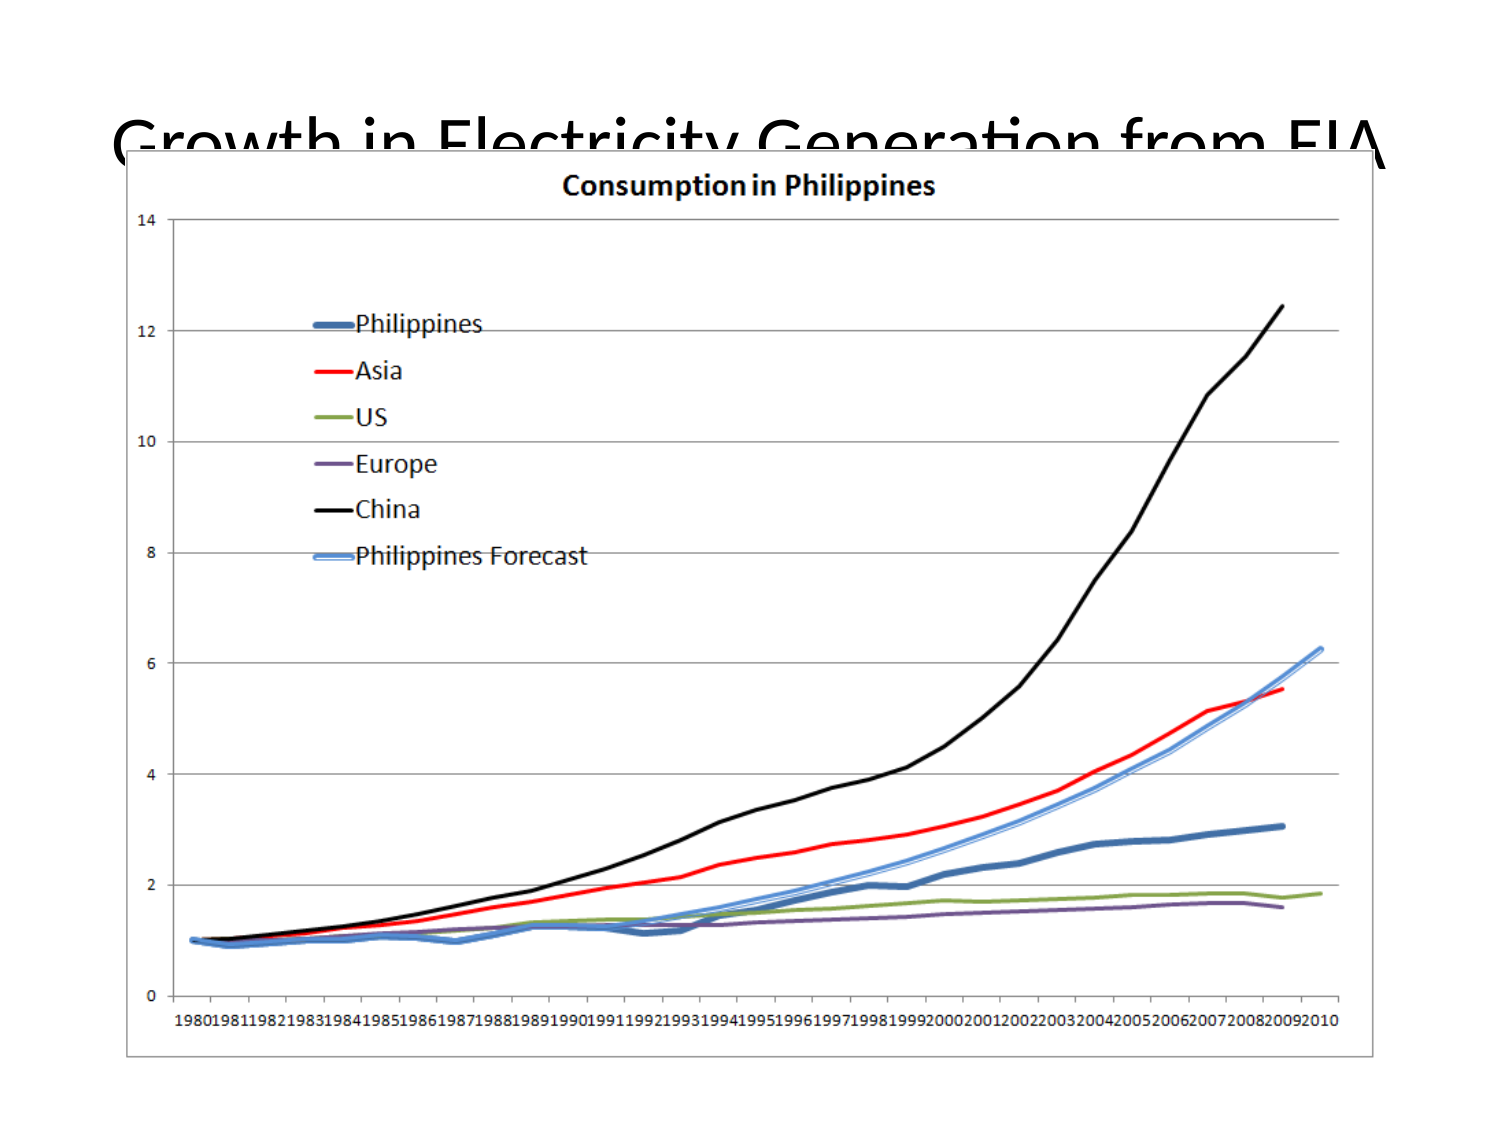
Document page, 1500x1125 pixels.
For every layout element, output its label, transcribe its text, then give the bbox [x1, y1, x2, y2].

title Growth in Electricity Generation from EIA [75, 45, 1425, 233]
picture [124, 149, 1376, 1059]
